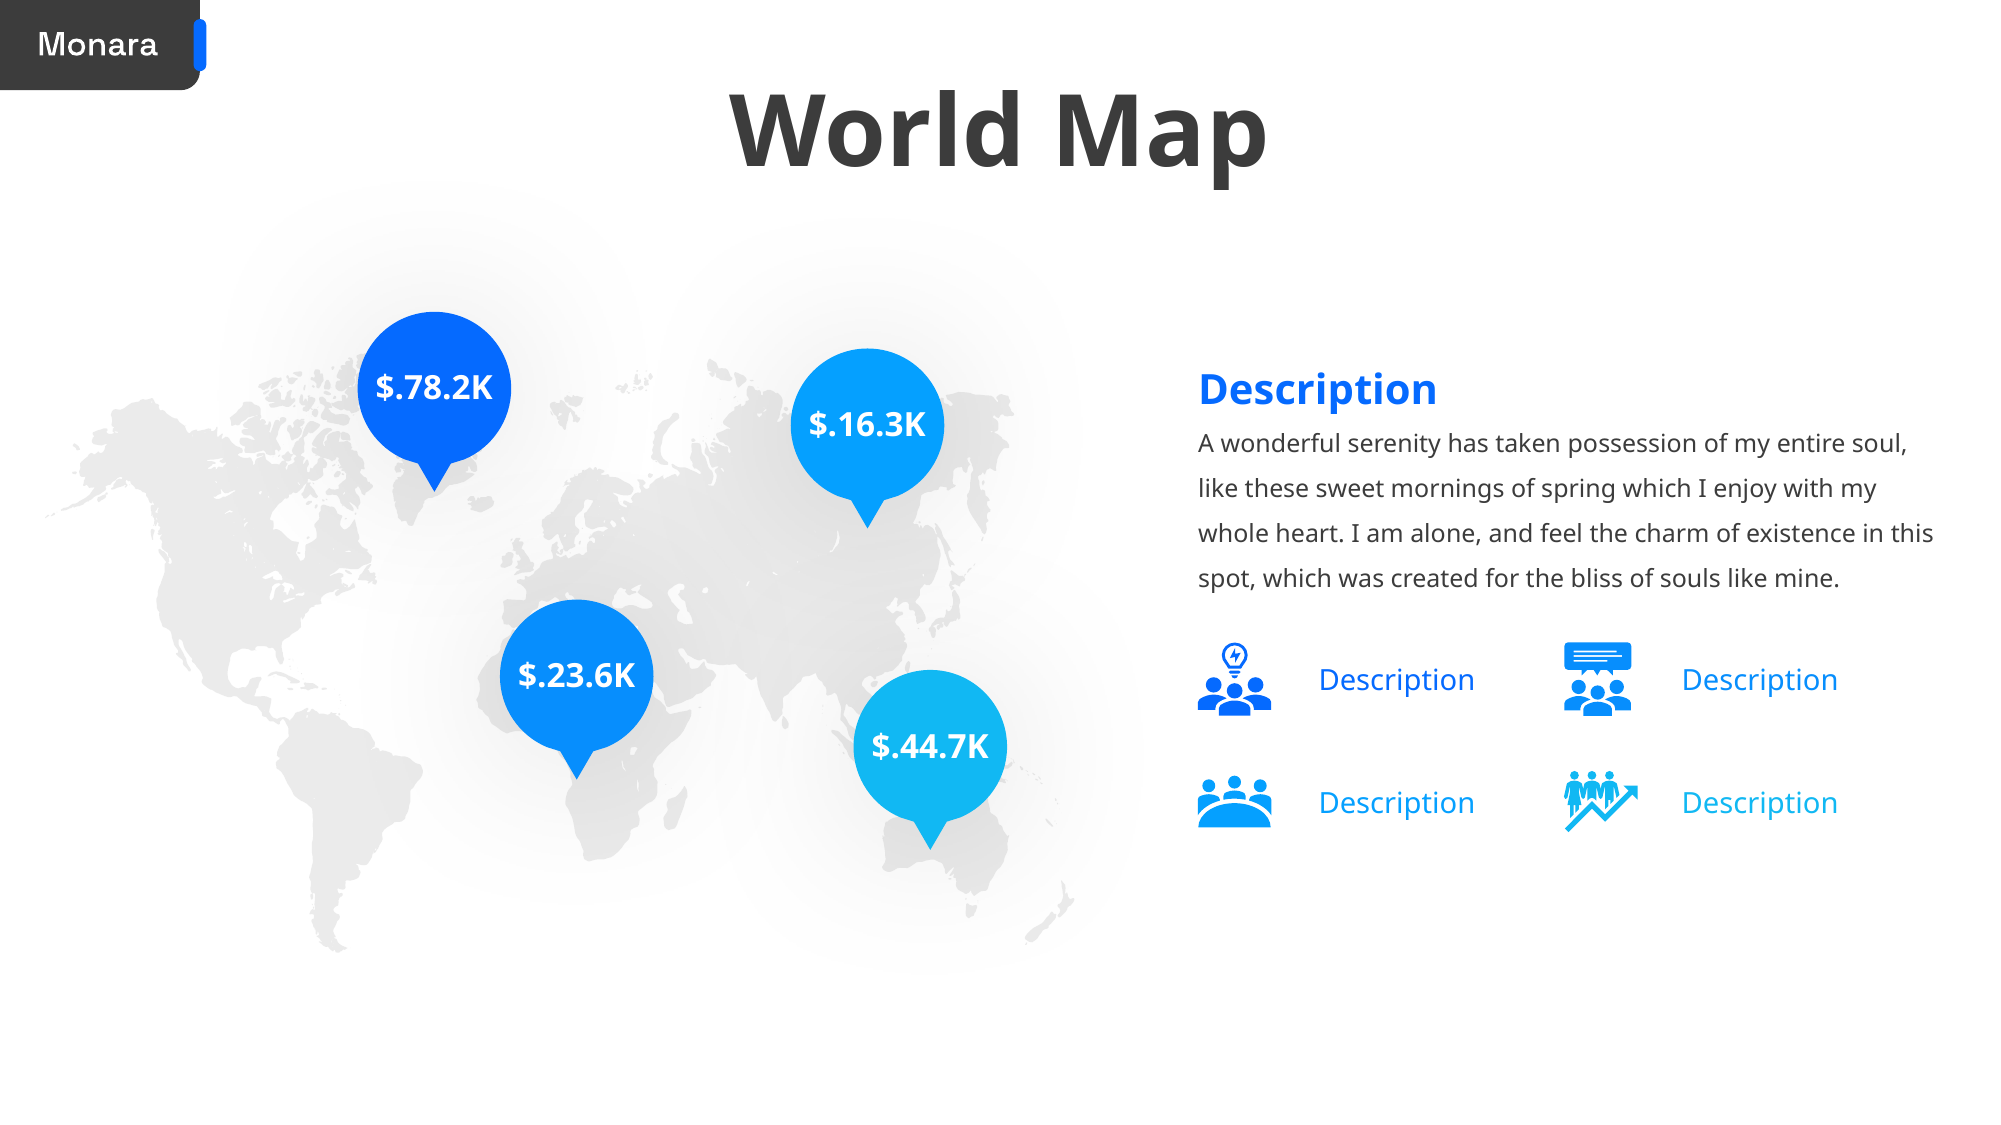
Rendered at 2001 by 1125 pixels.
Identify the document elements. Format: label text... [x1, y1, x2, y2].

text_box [44, 347, 1075, 953]
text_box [1563, 770, 1638, 833]
text_box [371, 310, 501, 347]
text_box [1197, 775, 1272, 828]
text_box A wonderful serenity has taken possession of my entire soul, like these sweet mornings of spring which I enjoy with my whole heart. I am alone, and feel the charm of existence in this spot, which was created for the bliss of souls like mine. [1183, 405, 1955, 600]
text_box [0, 0, 200, 91]
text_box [1198, 642, 1272, 716]
text_box [200, 17, 208, 73]
text_box Description [1303, 776, 1505, 827]
title World Map [405, 58, 1595, 195]
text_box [1564, 642, 1632, 716]
text_box Description [1666, 776, 1868, 827]
text_box Description [1183, 355, 1497, 421]
text_box Description [1303, 654, 1505, 704]
text_box Description [1666, 654, 1868, 704]
